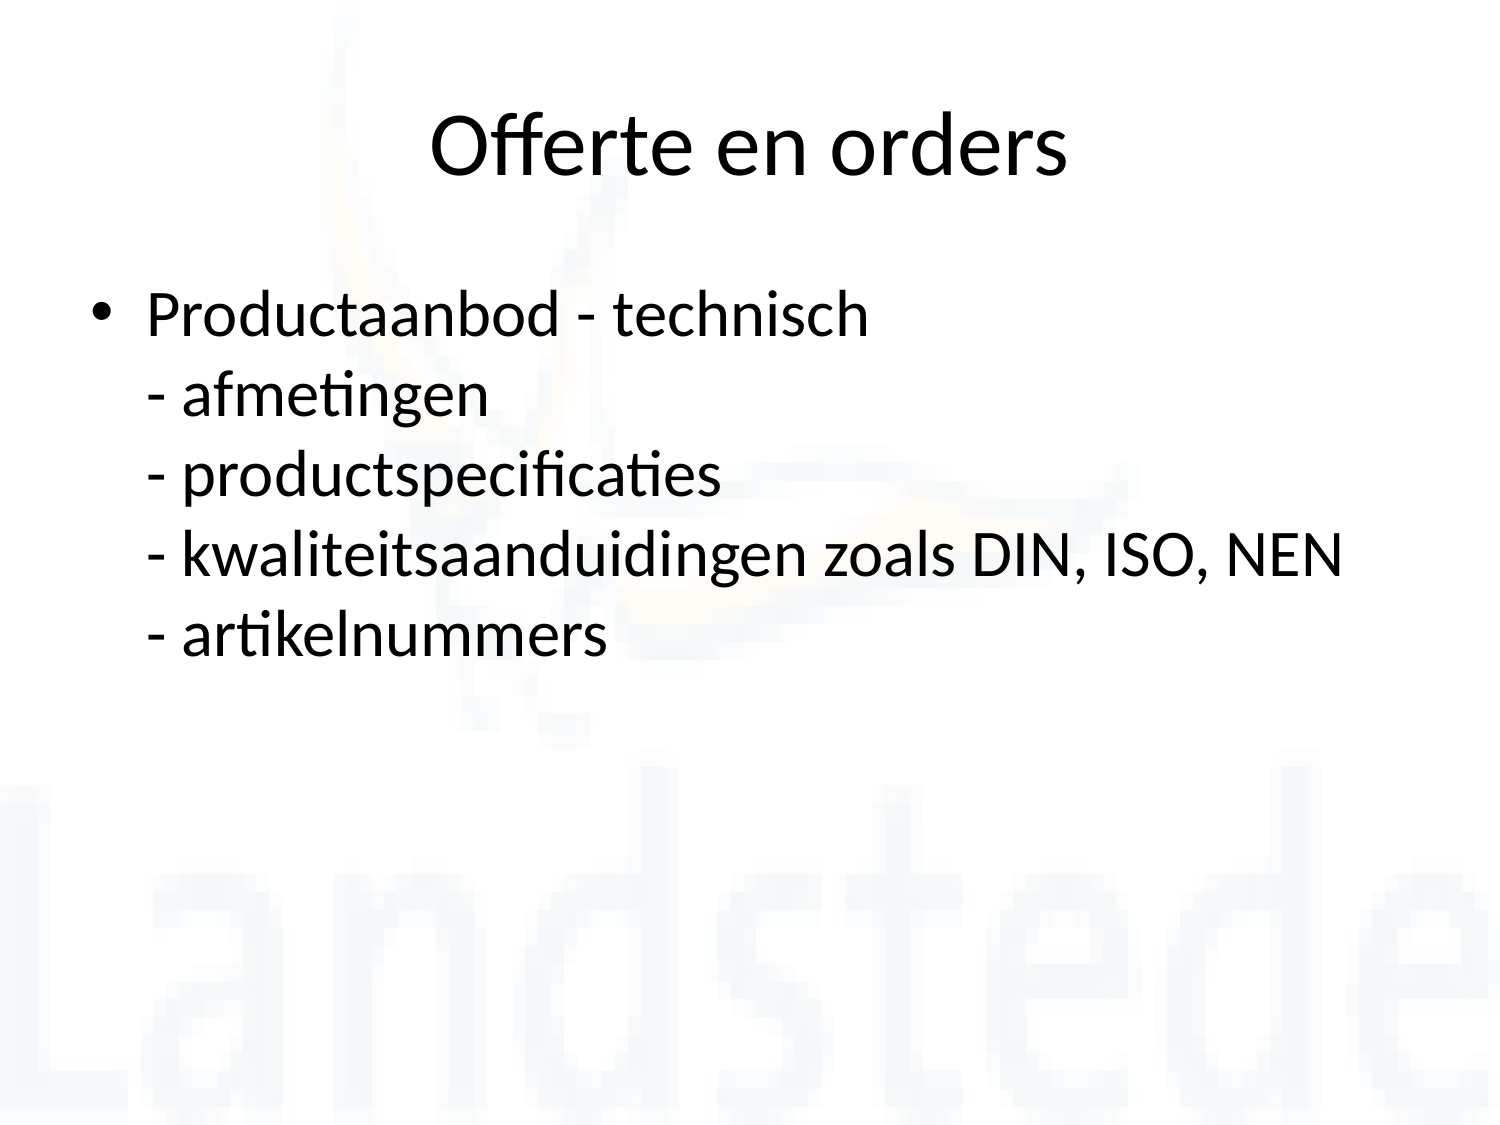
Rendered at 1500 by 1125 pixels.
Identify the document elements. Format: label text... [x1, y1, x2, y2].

list Productaanbod - technisch - afmetingen - productspecificaties - kwaliteitsaanduidingen zoals DIN, ISO, NEN - artikelnummers [75, 262, 1425, 1005]
title Offerte en orders [75, 45, 1425, 233]
